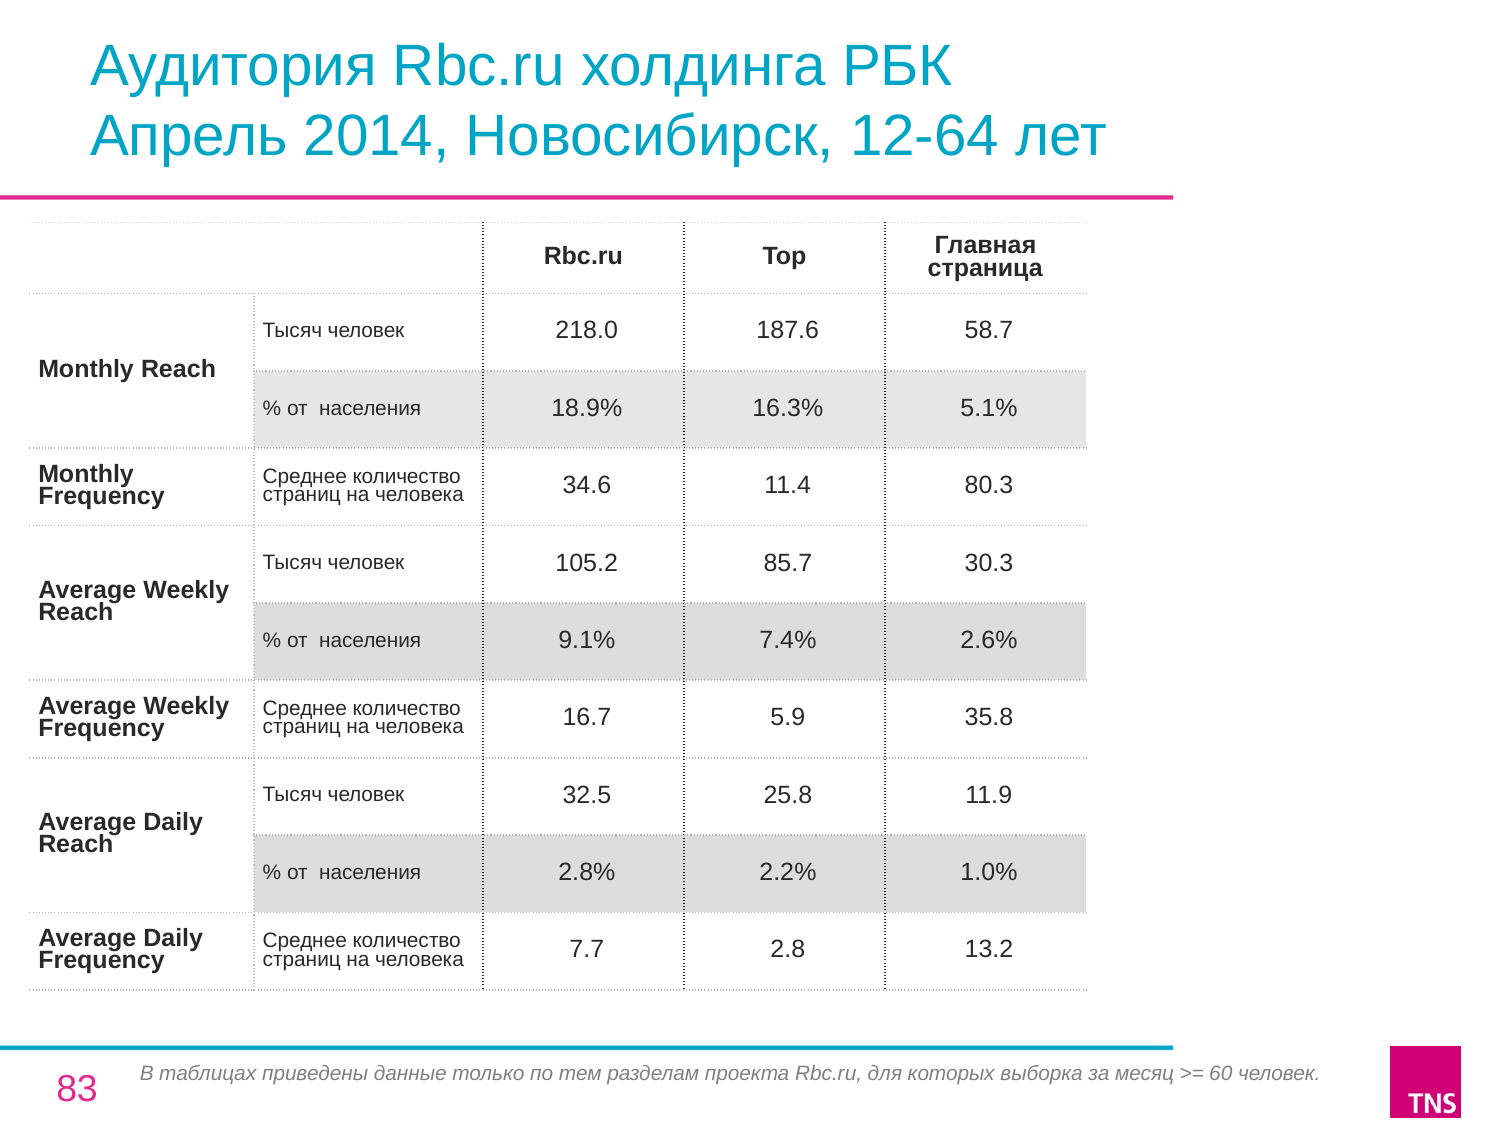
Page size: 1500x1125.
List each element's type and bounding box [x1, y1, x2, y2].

picture [0, 0, 1500, 1125]
table_header [29, 223, 1086, 294]
title [74, 8, 1476, 187]
text_box [124, 1052, 1463, 1092]
slide_number [40, 1055, 392, 1125]
table_cell [29, 294, 1086, 990]
